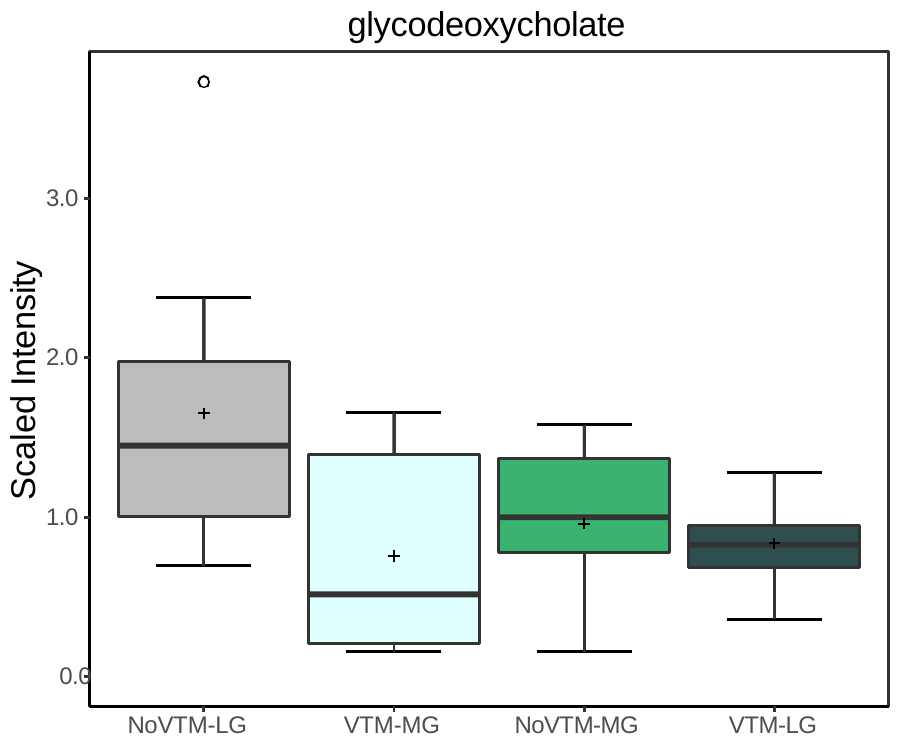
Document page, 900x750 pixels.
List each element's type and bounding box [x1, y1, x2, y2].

slide_number [125, 713, 257, 750]
text_box [345, 0, 633, 44]
text_box [44, 180, 82, 212]
text_box [1, 256, 82, 531]
text_box [83, 50, 891, 738]
footer [57, 661, 95, 750]
